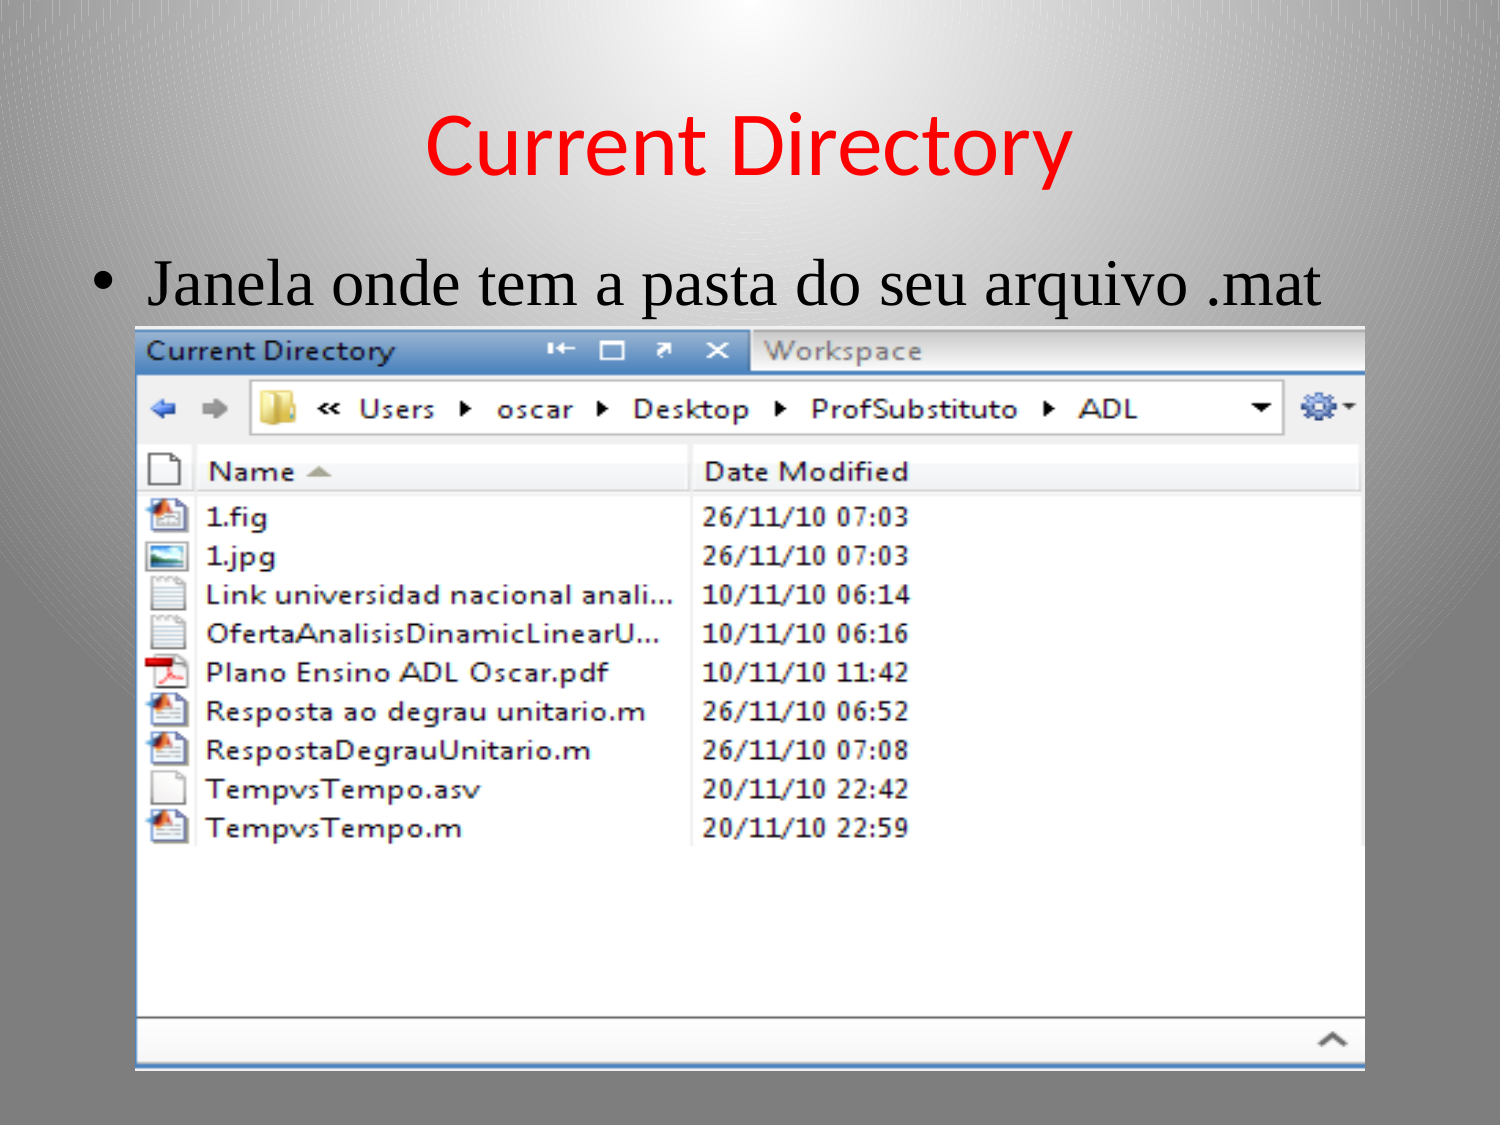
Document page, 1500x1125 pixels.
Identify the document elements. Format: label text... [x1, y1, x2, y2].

picture [135, 326, 1365, 1071]
list Janela onde tem a pasta do seu arquivo .mat [76, 231, 1427, 367]
title Current Directory [75, 45, 1425, 233]
